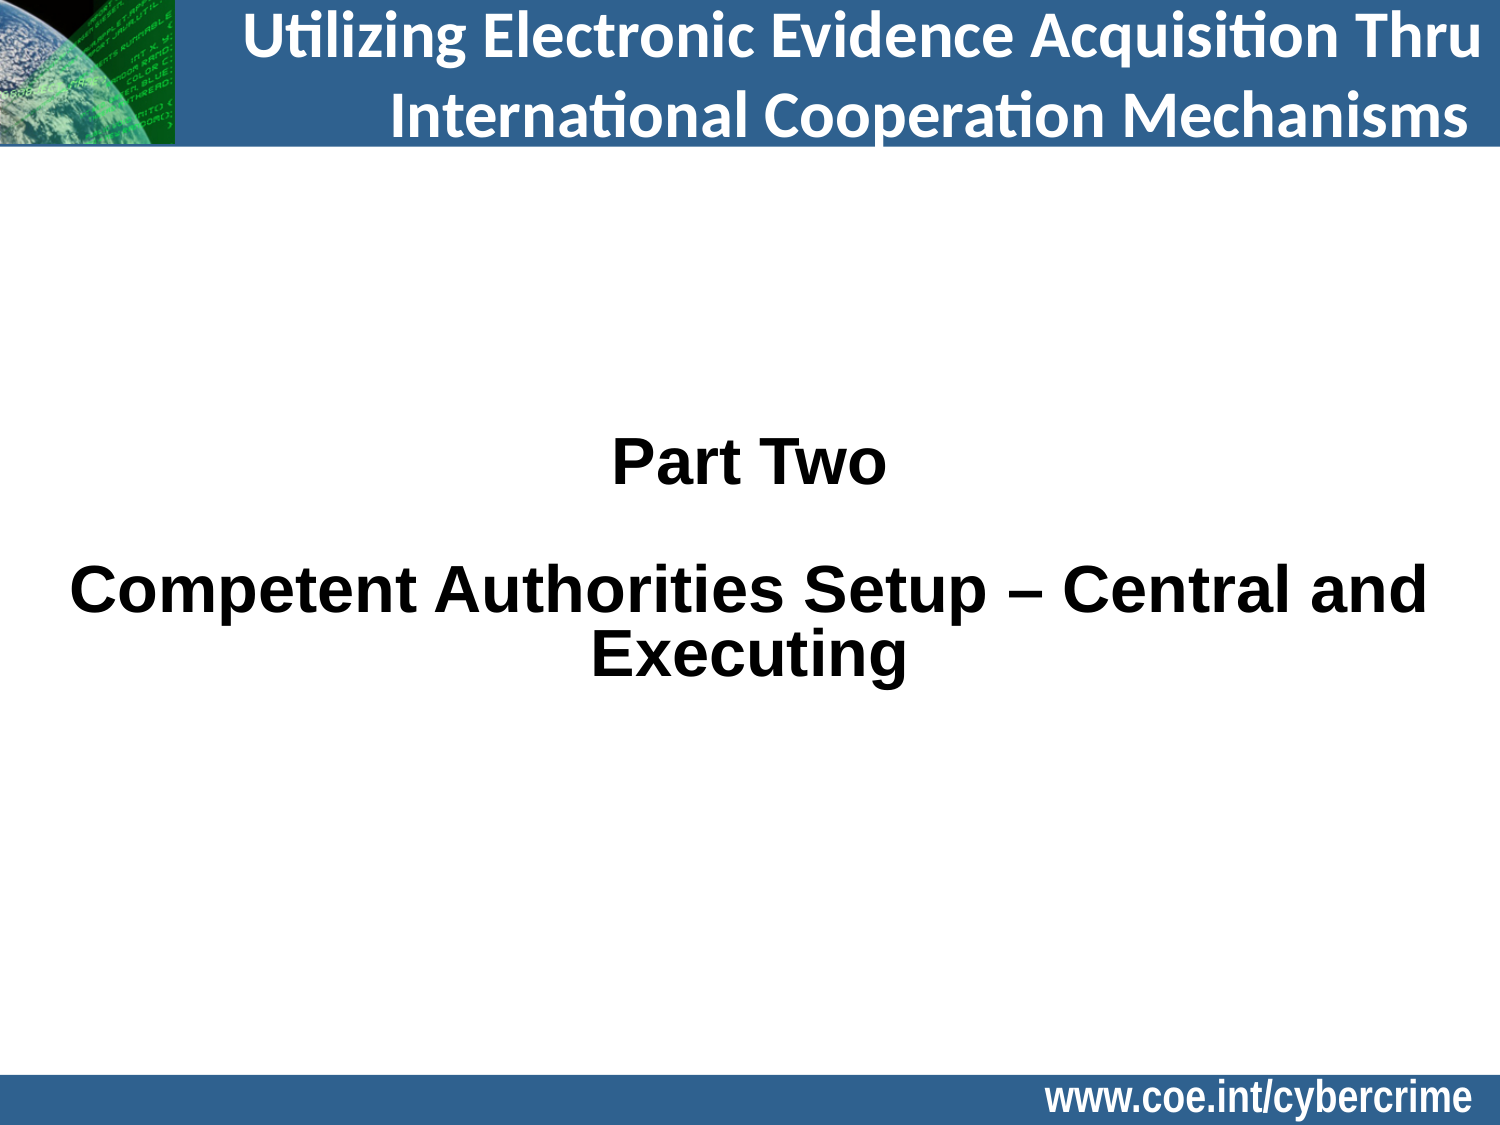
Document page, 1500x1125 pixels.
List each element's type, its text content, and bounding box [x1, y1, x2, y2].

text_box Utilizing Electronic Evidence Acquisition Thru International Cooperation Mechanisms [177, 0, 1500, 149]
text_box Part Two Competent Authorities Setup – Central and Executing [50, 425, 1450, 761]
text_box www.coe.int/cybercrime [1030, 1059, 1500, 1125]
text_box [0, 1073, 1030, 1125]
picture [0, 0, 175, 144]
